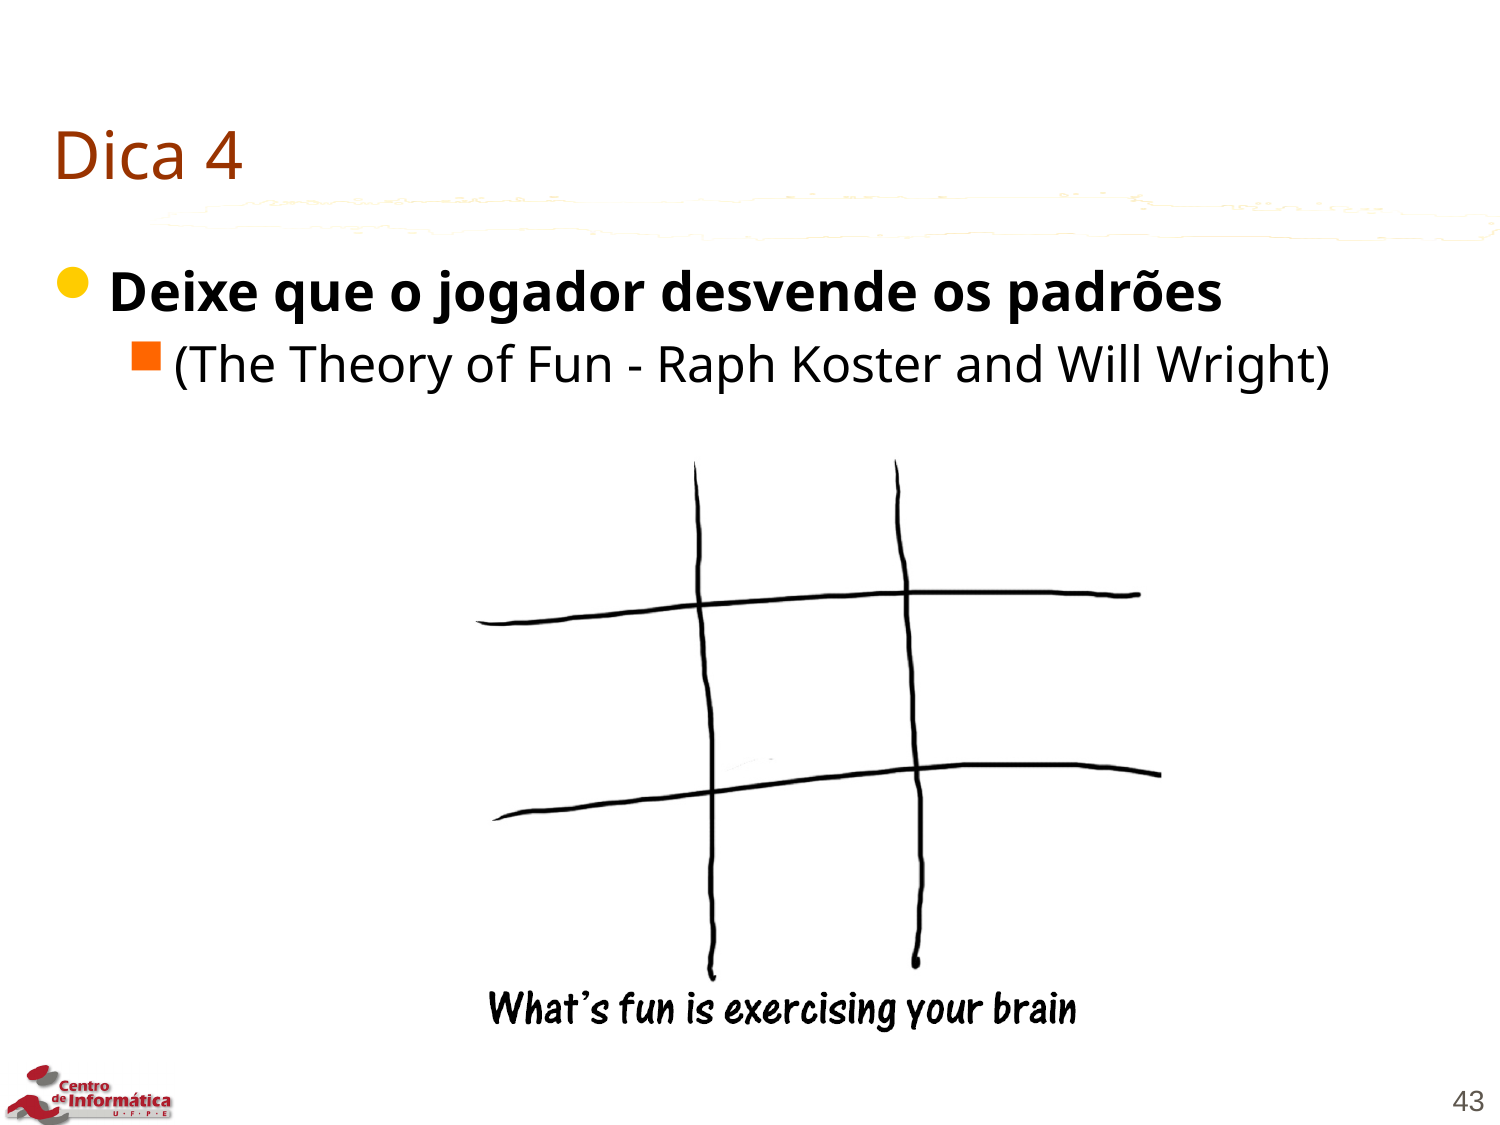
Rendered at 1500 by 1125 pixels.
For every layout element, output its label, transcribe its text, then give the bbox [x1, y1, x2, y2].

title Dica 4 [37, 12, 1434, 200]
picture [0, 1062, 175, 1125]
slide_number 43 [1187, 1049, 1500, 1125]
list Deixe que o jogador desvende os padrões (The Theory of Fun - Raph Koster and Will Wright) [37, 249, 1475, 1025]
picture [454, 449, 1162, 1038]
